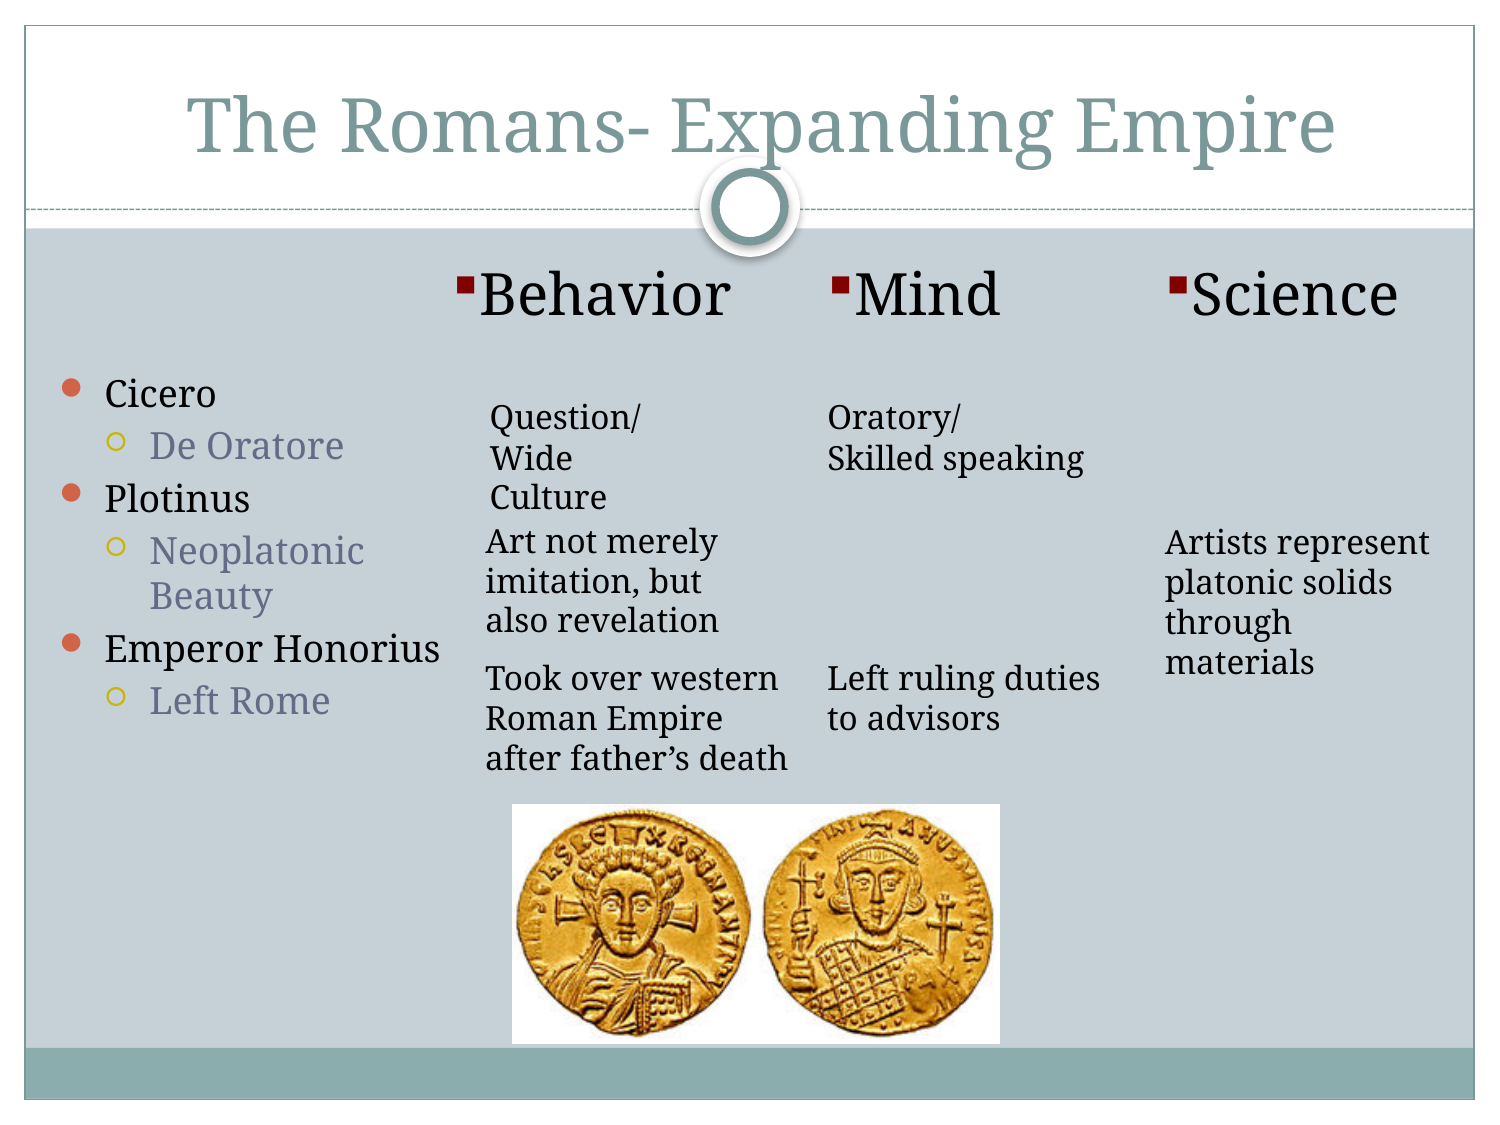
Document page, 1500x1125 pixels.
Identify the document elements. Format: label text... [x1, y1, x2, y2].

title The Romans- Expanding Empire [62, 50, 1463, 175]
text_box Mind [812, 249, 1149, 335]
text_box Artists represent platonic solids through materials [1149, 513, 1455, 689]
text_box Oratory/ Skilled speaking [812, 389, 1150, 484]
text_box Science [1149, 249, 1500, 335]
text_box Took over western Roman Empire after father’s death [470, 649, 813, 785]
text_box Left ruling duties to advisors [812, 649, 1155, 745]
text_box Behavior [437, 249, 812, 335]
text_box Art not merely imitation, but also revelation [470, 512, 775, 647]
picture [512, 804, 1001, 1044]
text_box Question/ Wide Culture [474, 389, 713, 512]
list Cicero De Oratore Plotinus Neoplatonic Beauty Emperor Honorius Left Rome [44, 362, 475, 750]
